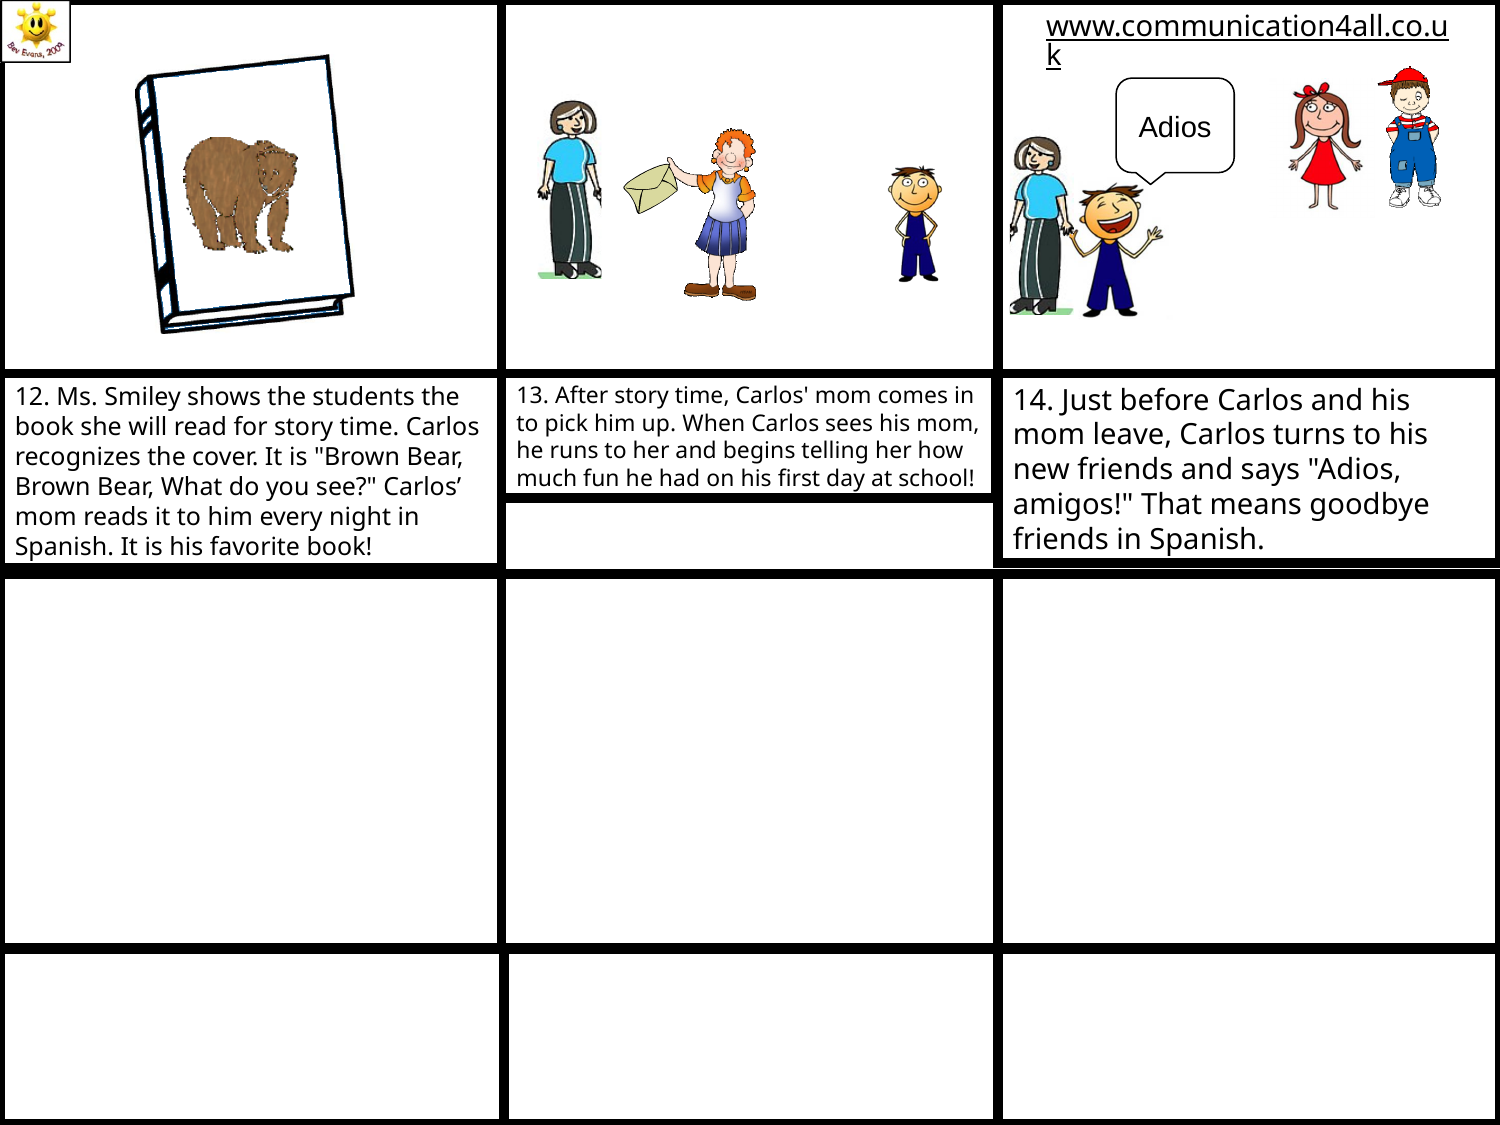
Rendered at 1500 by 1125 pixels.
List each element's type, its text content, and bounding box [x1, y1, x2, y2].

text_box [998, 574, 1500, 948]
text_box Adios [1114, 75, 1237, 175]
text_box 12. Ms. Smiley shows the students the book she will read for story time. Carlos recognizes the cover. It is "Brown Bear, Brown Bear, What do you see?" Carlos’ mom reads it to him every night in Spanish. It is his favorite book! [0, 373, 502, 568]
text_box 13. After story time, Carlos' mom comes in to pick him up. When Carlos sees his mom, he runs to her and begins telling her how much fun he had on his first day at school! [502, 373, 997, 498]
picture [1269, 66, 1441, 218]
picture [0, 0, 71, 63]
picture [135, 54, 356, 334]
text_box [998, 0, 1500, 373]
text_box [503, 949, 998, 1124]
text_box [0, 949, 503, 1124]
text_box [0, 574, 501, 948]
text_box [998, 949, 1500, 1124]
text_box [501, 574, 998, 948]
picture [624, 125, 764, 303]
picture [1009, 125, 1174, 321]
text_box www.communication4all.co.uk [1031, 0, 1475, 137]
picture [537, 89, 602, 280]
text_box [0, 0, 501, 373]
text_box 14. Just before Carlos and his mom leave, Carlos turns to his new friends and says "Adios, amigos!" That means goodbye friends in Spanish. [998, 373, 1500, 563]
picture [867, 160, 960, 285]
text_box [501, 0, 998, 374]
